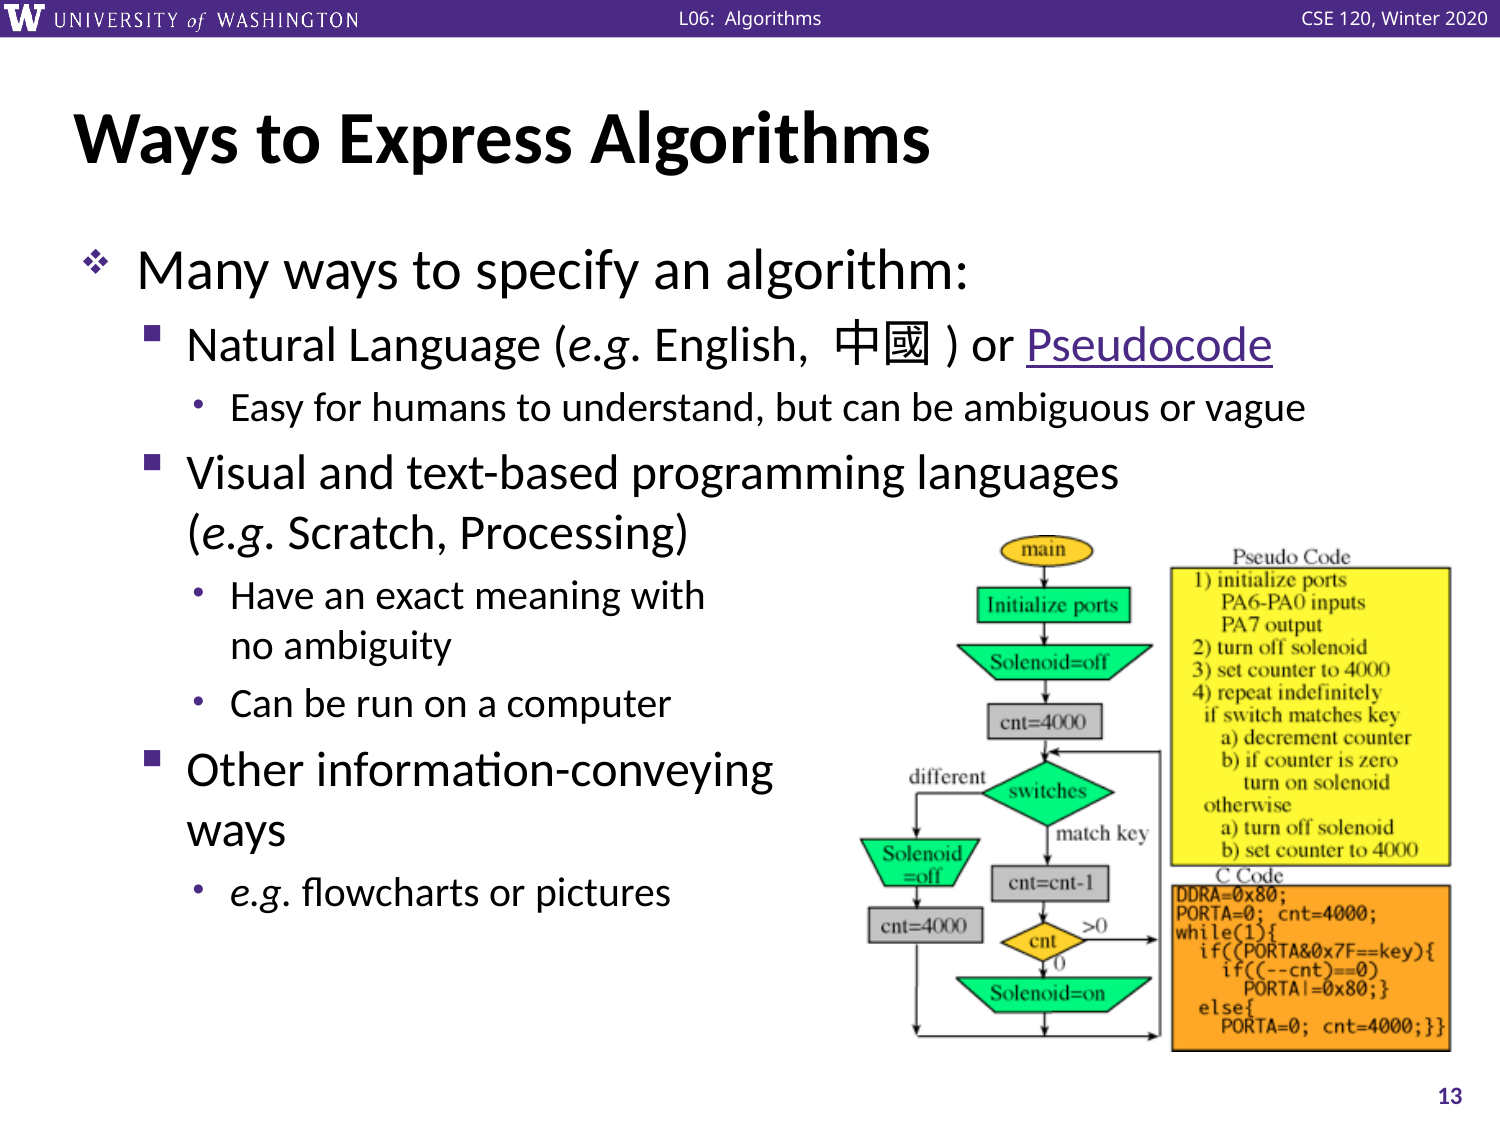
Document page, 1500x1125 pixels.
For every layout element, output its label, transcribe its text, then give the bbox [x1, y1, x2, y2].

picture [859, 535, 1460, 1053]
title Ways to Express Algorithms [58, 71, 1438, 197]
picture [4, 4, 358, 32]
slide_number 13 [1400, 1065, 1500, 1125]
list Many ways to specify an algorithm: Natural Language (e.g. English, 中國) or Pseudocode Easy for humans to understand, but can be ambiguous or vague Visual and text-based programming languages (e.g. Scratch, Processing) Have an exact meaning with no ambiguity Can be run on a computer Other information-conveying ways e.g. flowcharts or pictures [64, 223, 1438, 1040]
